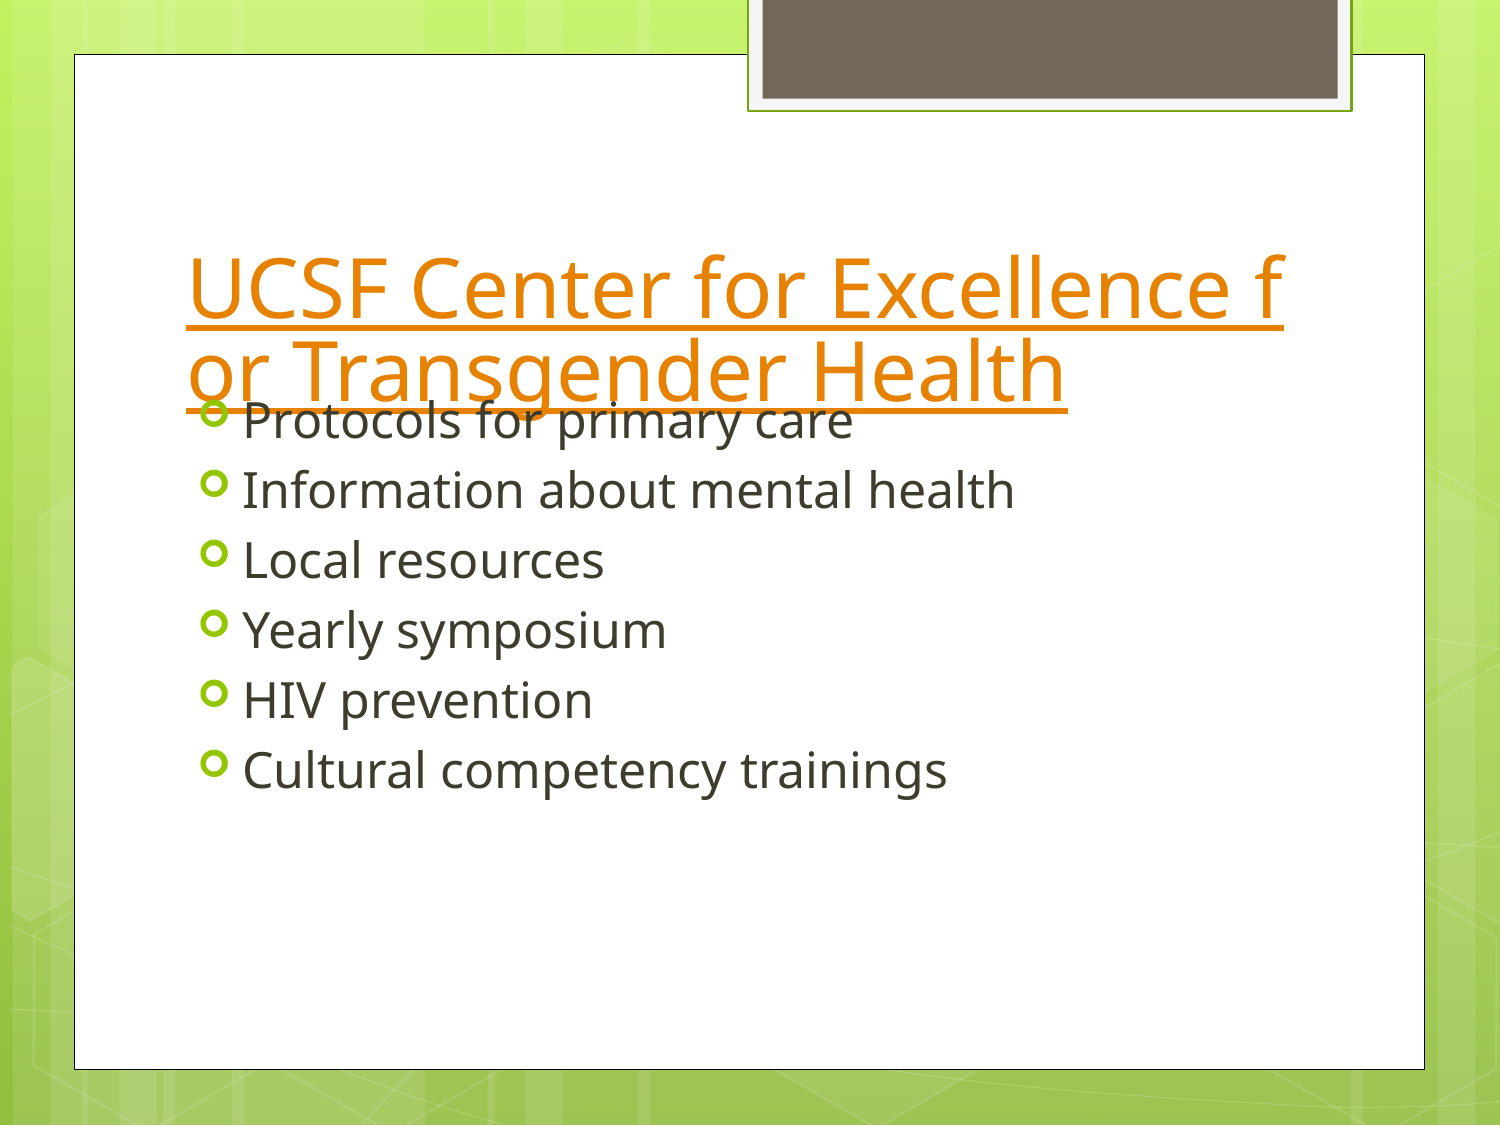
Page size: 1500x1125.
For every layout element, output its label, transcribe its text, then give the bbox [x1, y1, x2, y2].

list Protocols for primary care Information about mental health Local resources Yearly symposium HIV prevention Cultural competency trainings [171, 381, 1283, 957]
title UCSF Center for Excellence for Transgender Health [171, 168, 1324, 357]
